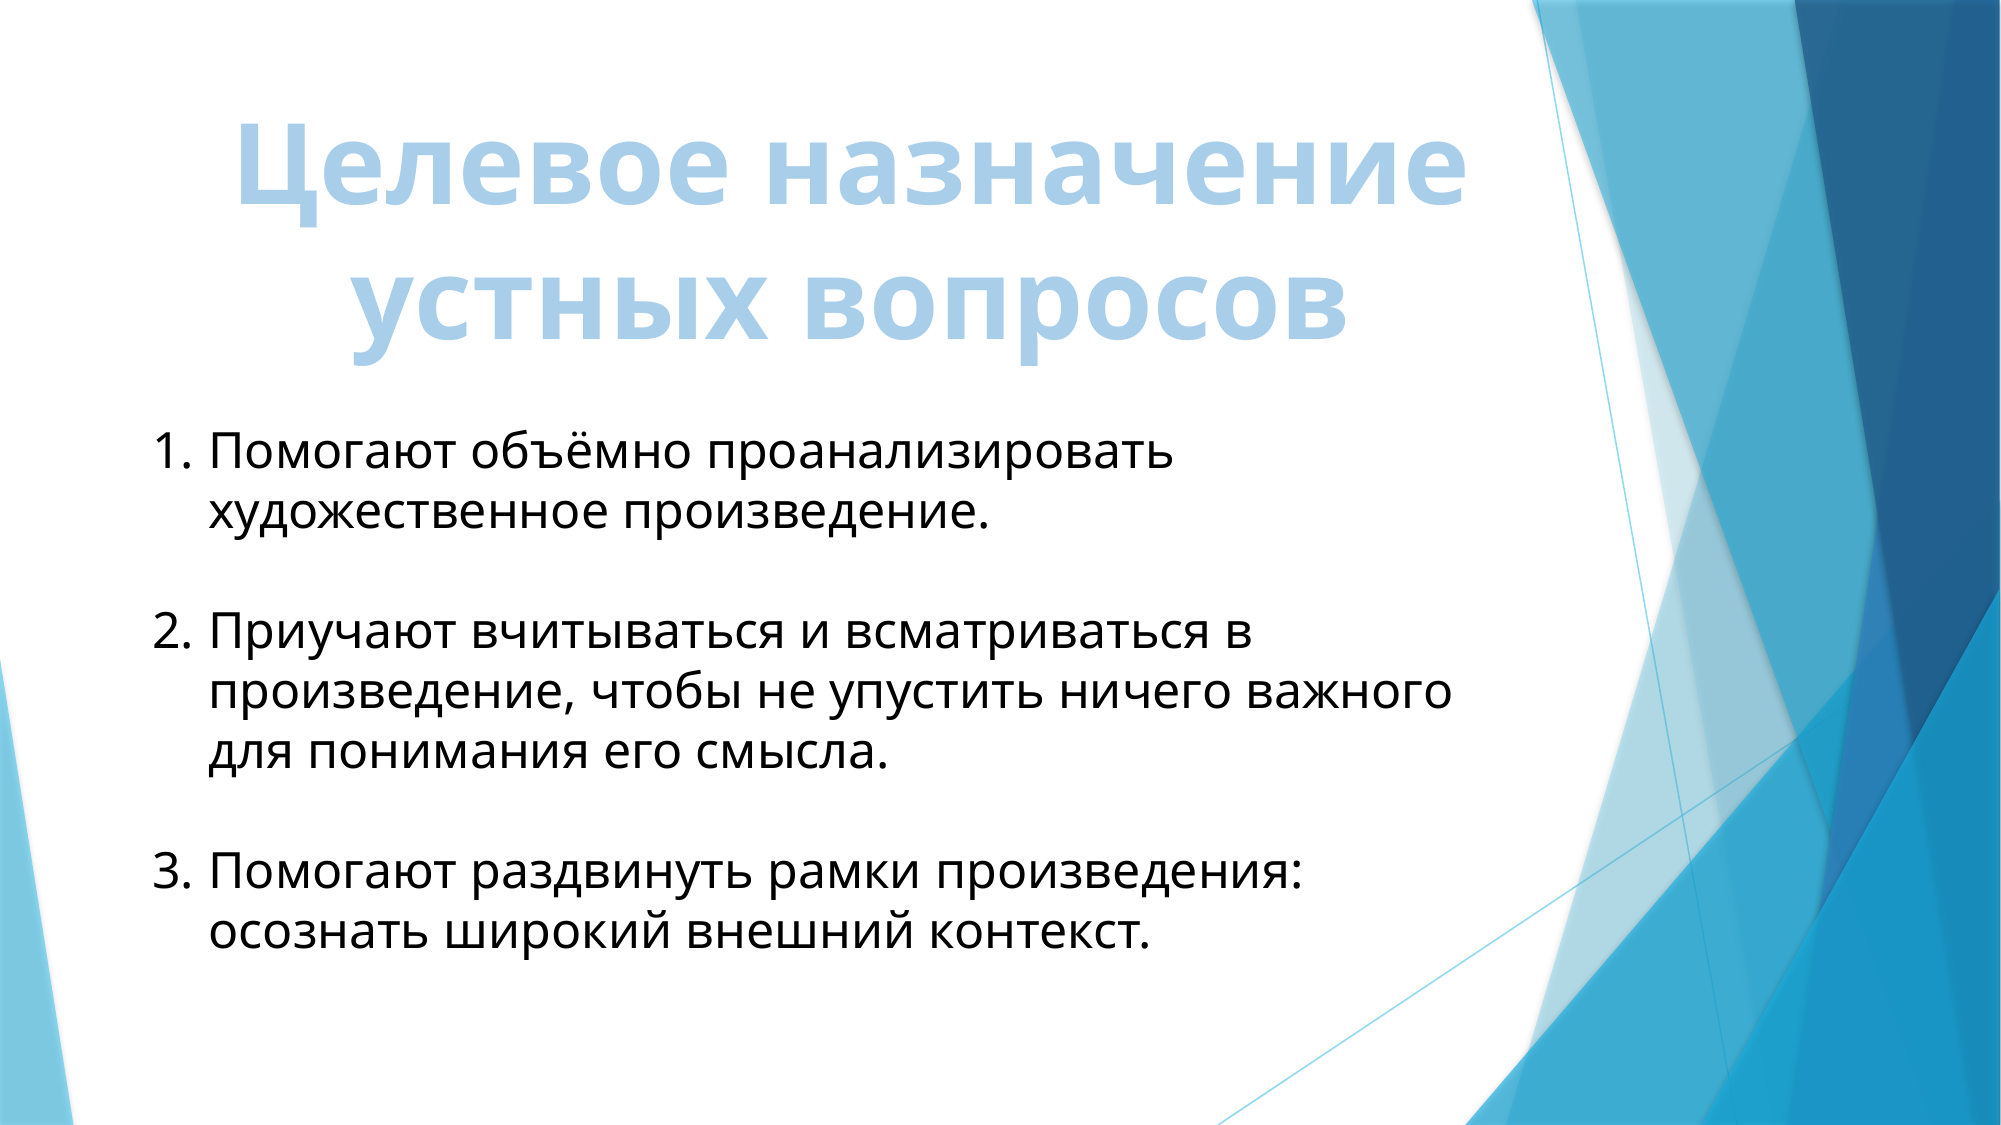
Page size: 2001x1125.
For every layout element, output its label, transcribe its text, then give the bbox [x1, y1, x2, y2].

text_box Помогают объёмно проанализировать художественное произведение. Приучают вчитываться и всматриваться в произведение, чтобы не упустить ничего важного для понимания его смысла. Помогают раздвинуть рамки произведения: осознать широкий внешний контекст. [137, 410, 1550, 1011]
text_box Целевое назначение устных вопросов [216, 84, 1516, 370]
